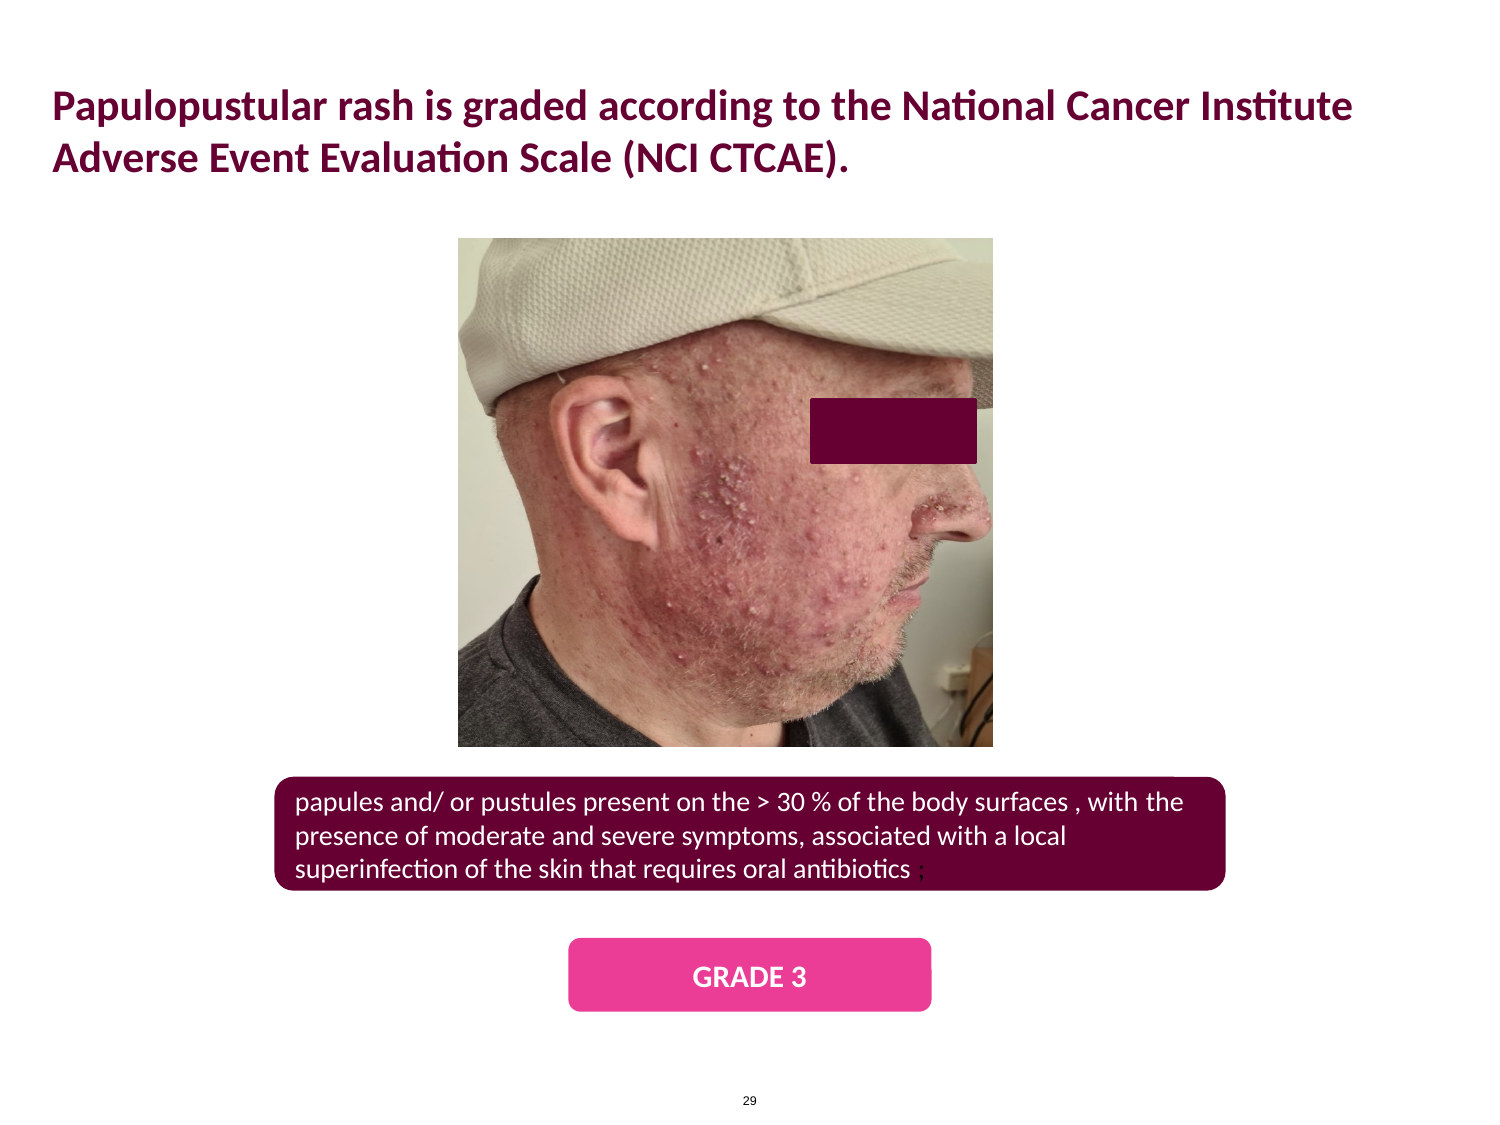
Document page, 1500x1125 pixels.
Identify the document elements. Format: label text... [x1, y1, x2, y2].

slide_number 29 [725, 1047, 775, 1108]
picture [458, 238, 993, 747]
text_box GRADE 3 [568, 937, 932, 1012]
text_box papules and/ or pustules present on the > 30 % of the body surfaces , with the presence of moderate and severe symptoms, associated with a local superinfection of the skin that requires oral antibiotics ; [274, 776, 1226, 891]
text_box Papulopustular rash is graded according to the National Cancer Institute Adverse Event Evaluation Scale (NCI CTCAE). [37, 69, 1463, 234]
